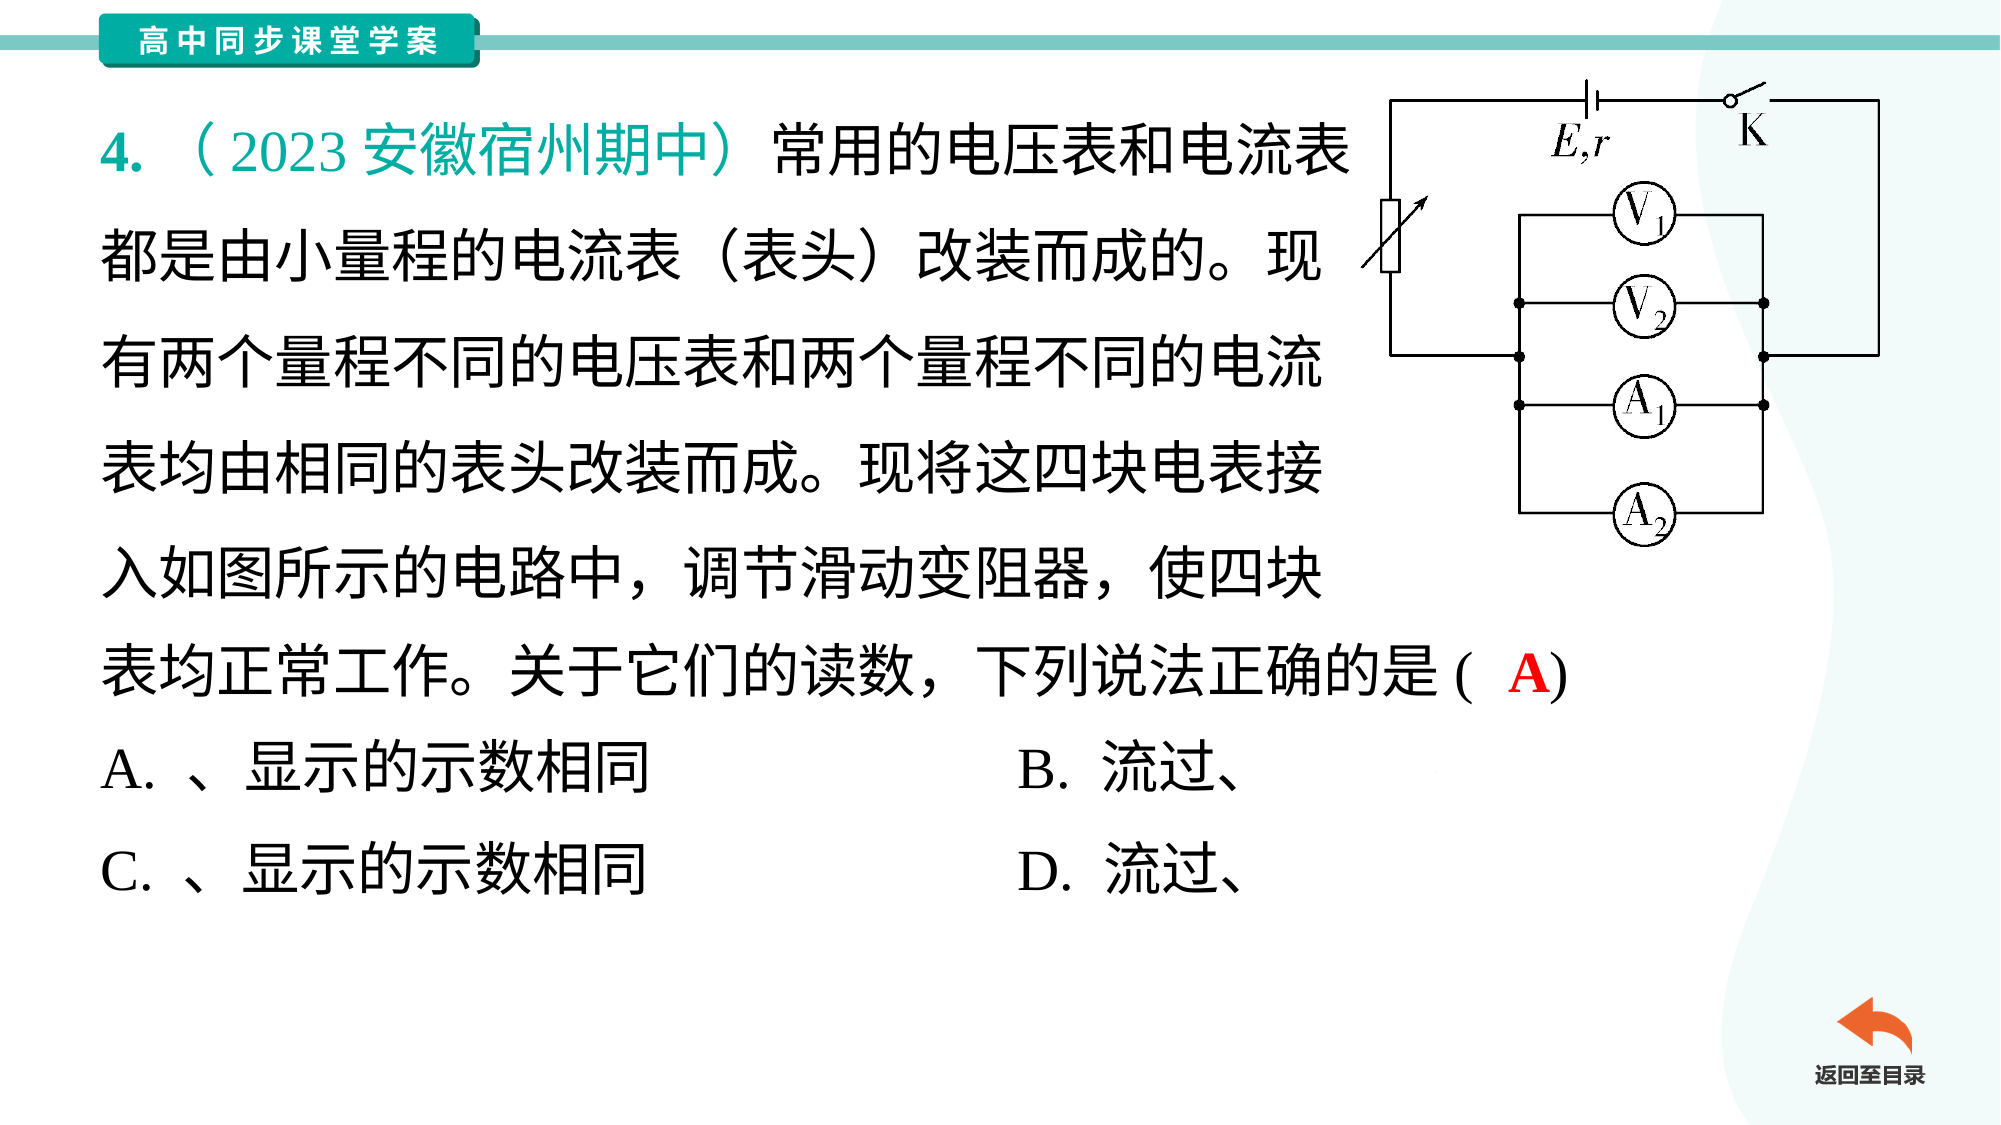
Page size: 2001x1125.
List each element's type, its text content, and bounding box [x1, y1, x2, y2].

text_box 表均正常工作。关于它们的读数，下列说法正确的是( ) [100, 602, 1900, 694]
text_box 4.（2023安徽宿州期中）常用的电压表和电流表 都是由小量程的电流表（表头）改装而成的。现 有两个量程不同的电压表和两个量程不同的电流 表均由相同的表头改装而成。现将这四块电表接 入如图所示的电路中，调节滑动变阻器，使四块 [100, 76, 1359, 595]
picture [0, 0, 2000, 1125]
